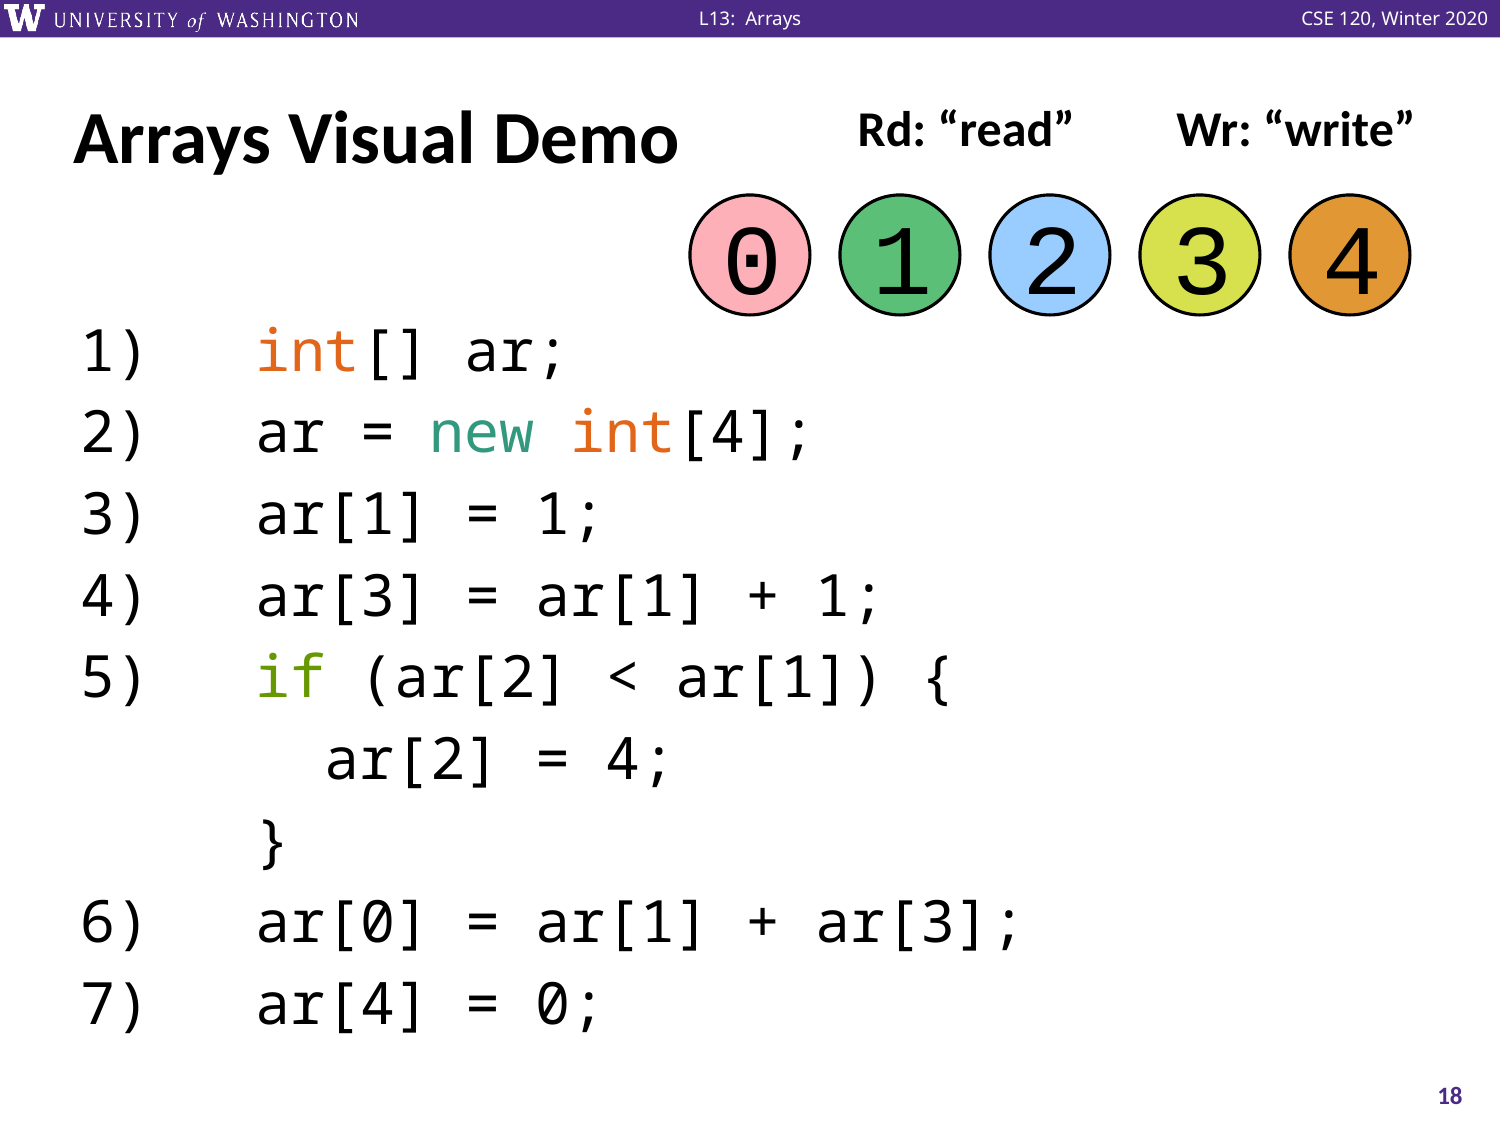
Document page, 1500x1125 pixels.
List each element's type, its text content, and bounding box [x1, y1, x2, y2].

title Arrays Visual Demo [58, 71, 1438, 197]
picture [4, 4, 358, 32]
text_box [689, 194, 1411, 316]
list 1) int[] ar; 2) ar = new int[4]; 3) ar[1] = 1; 4) ar[3] = ar[1] + 1; 5) if (ar[2] < ar[1]) { ar[2] = 4; } 6) ar[0] = ar[1] + ar[3]; 7) ar[4] = 0; [64, 223, 1438, 1040]
slide_number 18 [1400, 1065, 1500, 1125]
text_box Rd: “read” Wr: “write” [843, 89, 1431, 164]
